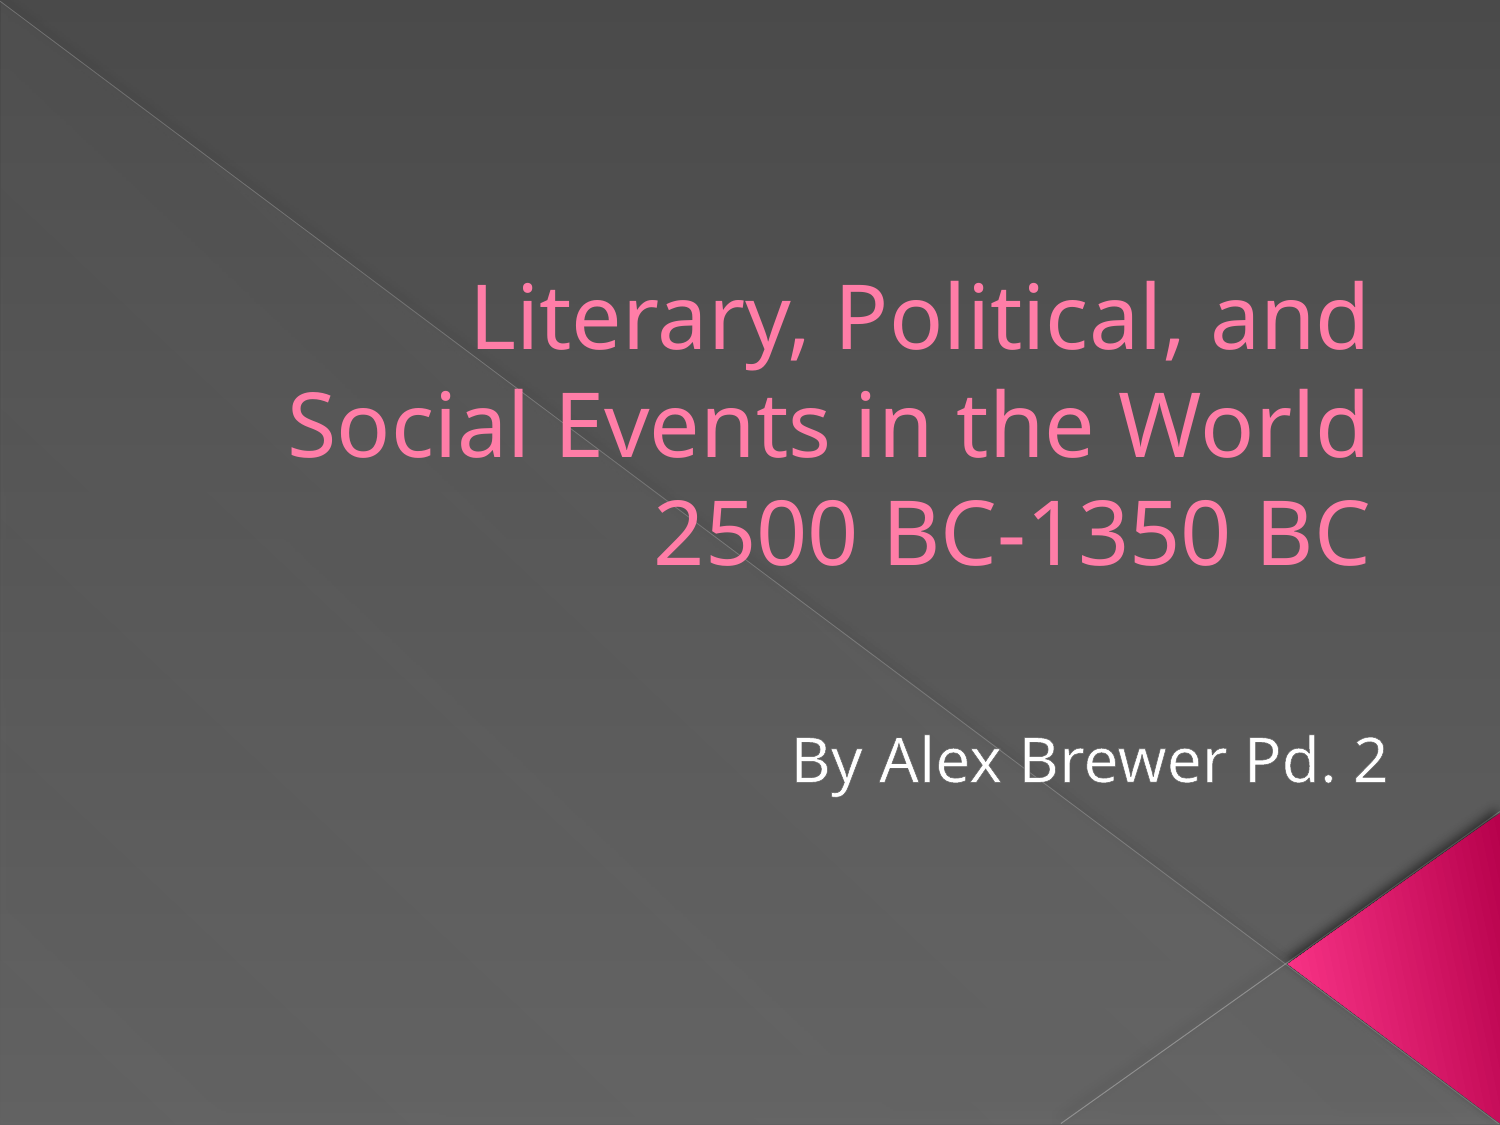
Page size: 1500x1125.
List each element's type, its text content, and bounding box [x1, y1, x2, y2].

subtitle By Alex Brewer Pd. 2 [87, 712, 1411, 1000]
title Literary, Political, and Social Events in the World 2500 BC-1350 BC [112, 249, 1388, 591]
